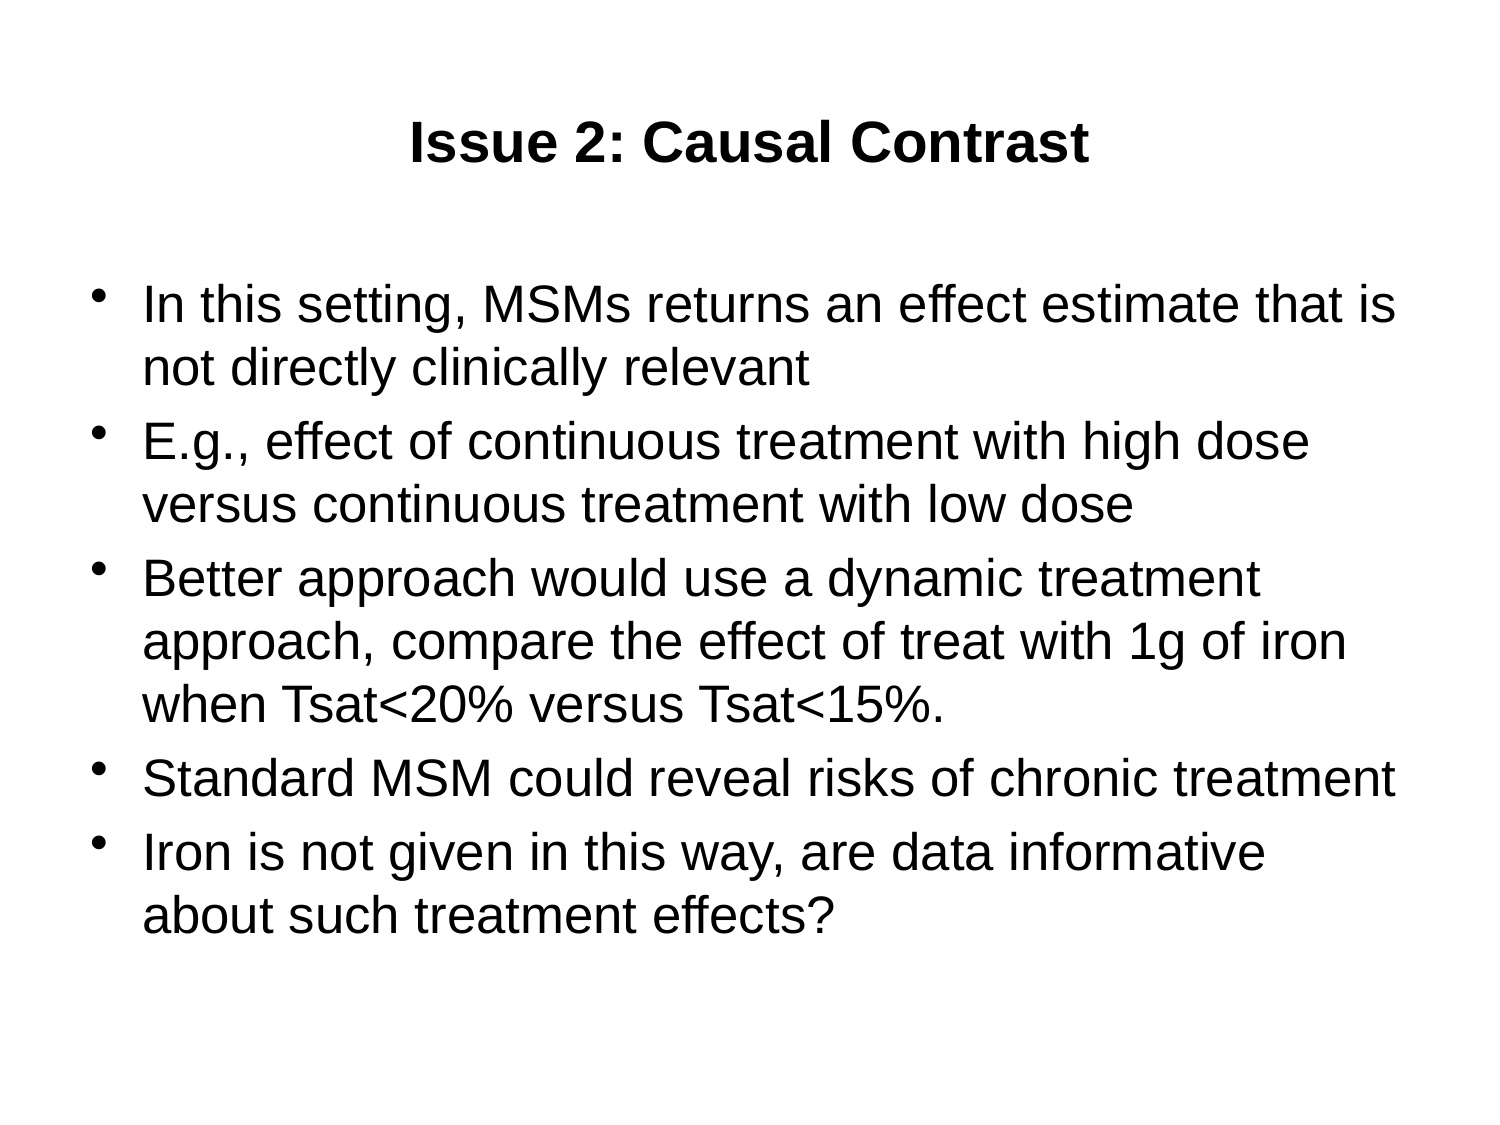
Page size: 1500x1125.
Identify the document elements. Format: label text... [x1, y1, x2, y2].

title Issue 2: Causal Contrast [74, 44, 1426, 233]
list In this setting, MSMs returns an effect estimate that is not directly clinically relevant E.g., effect of continuous treatment with high dose versus continuous treatment with low dose Better approach would use a dynamic treatment approach, compare the effect of treat with 1g of iron when Tsat<20% versus Tsat<15%. Standard MSM could reveal risks of chronic treatment Iron is not given in this way, are data informative about such treatment effects? [74, 262, 1426, 1006]
